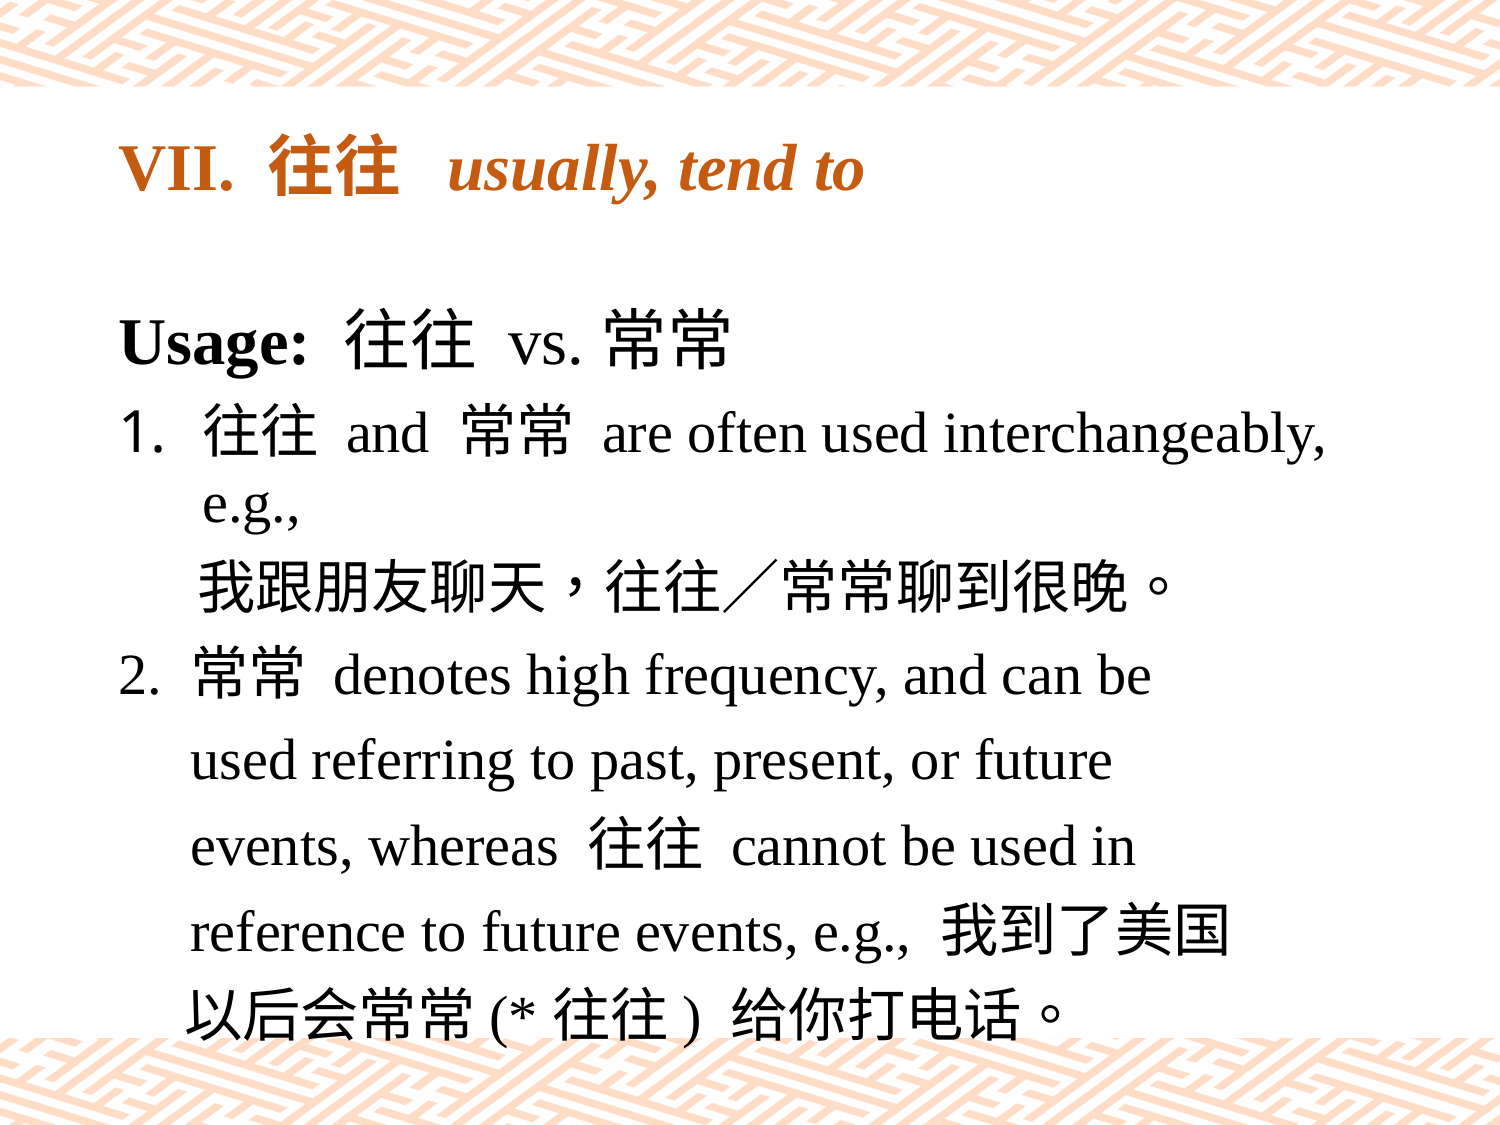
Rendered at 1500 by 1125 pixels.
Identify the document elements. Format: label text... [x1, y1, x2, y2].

title VII. 往往 usually, tend to [103, 59, 1397, 278]
picture [0, 0, 1500, 1125]
list Usage: 往往 vs.常常 往往 and 常常 are often used interchangeably, e.g., 我跟朋友聊天，往往／常常聊到很晚。 2. 常常 denotes high frequency, and can be used referring to past, present, or future events, whereas 往往 cannot be used in reference to future events, e.g., 我到了美国 以后会常常(*往往) 给你打电话。 [103, 299, 1397, 1014]
